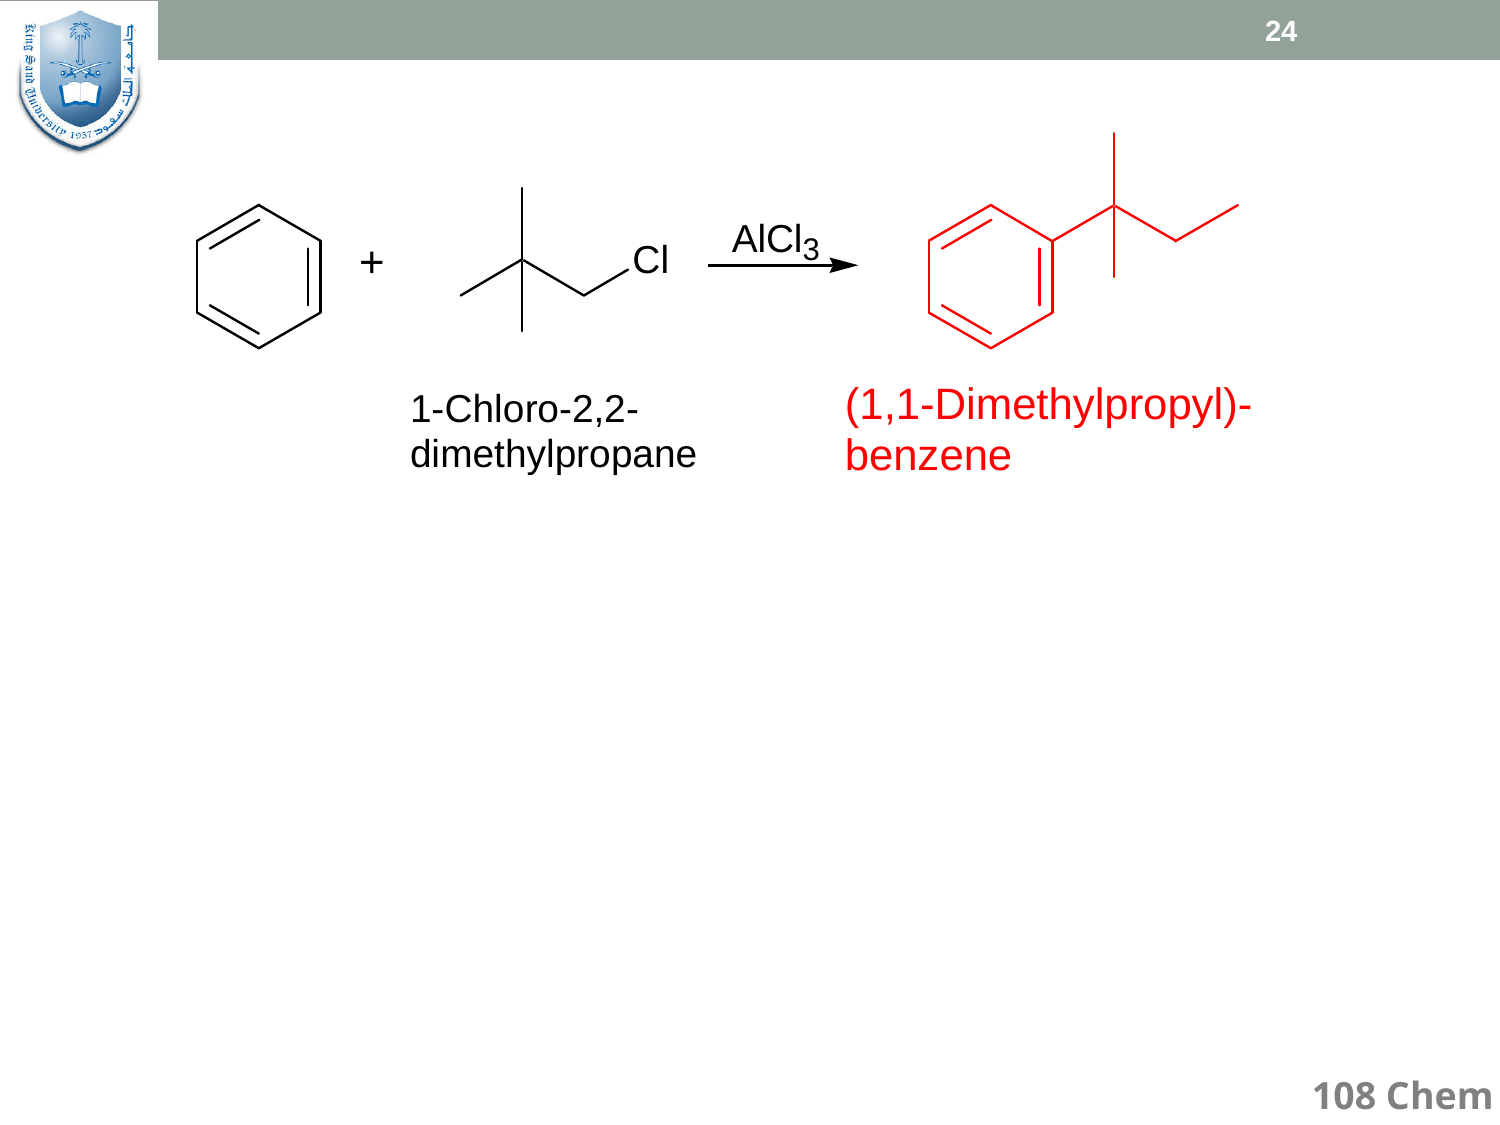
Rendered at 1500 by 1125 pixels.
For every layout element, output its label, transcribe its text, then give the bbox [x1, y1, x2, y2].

picture [0, 1, 159, 160]
text_box 108 Chem [1297, 1064, 1500, 1125]
picture [187, 124, 1254, 479]
slide_number 24 [1250, 3, 1425, 57]
